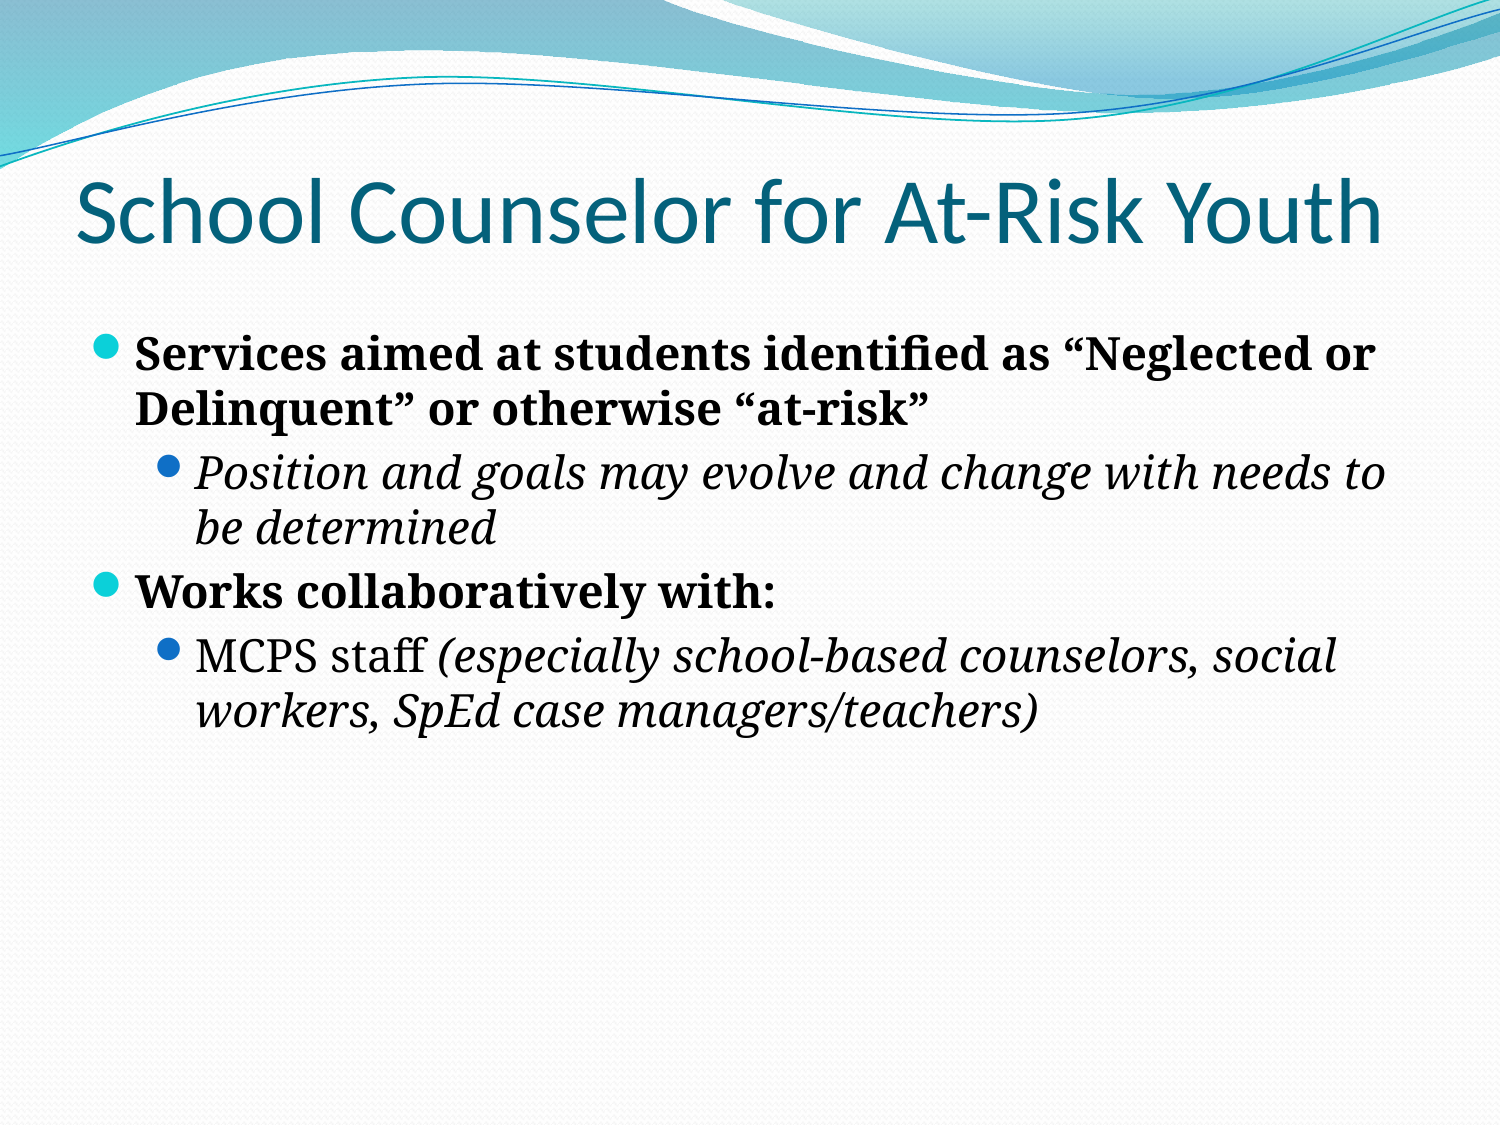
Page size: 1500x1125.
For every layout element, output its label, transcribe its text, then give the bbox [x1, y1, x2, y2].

list Services aimed at students identified as “Neglected or Delinquent” or otherwise “at-risk” Position and goals may evolve and change with needs to be determined Works collaboratively with: MCPS staff (especially school-based counselors, social workers, SpEd case managers/teachers) [75, 317, 1425, 1038]
title School Counselor for At-Risk Youth [75, 115, 1425, 263]
